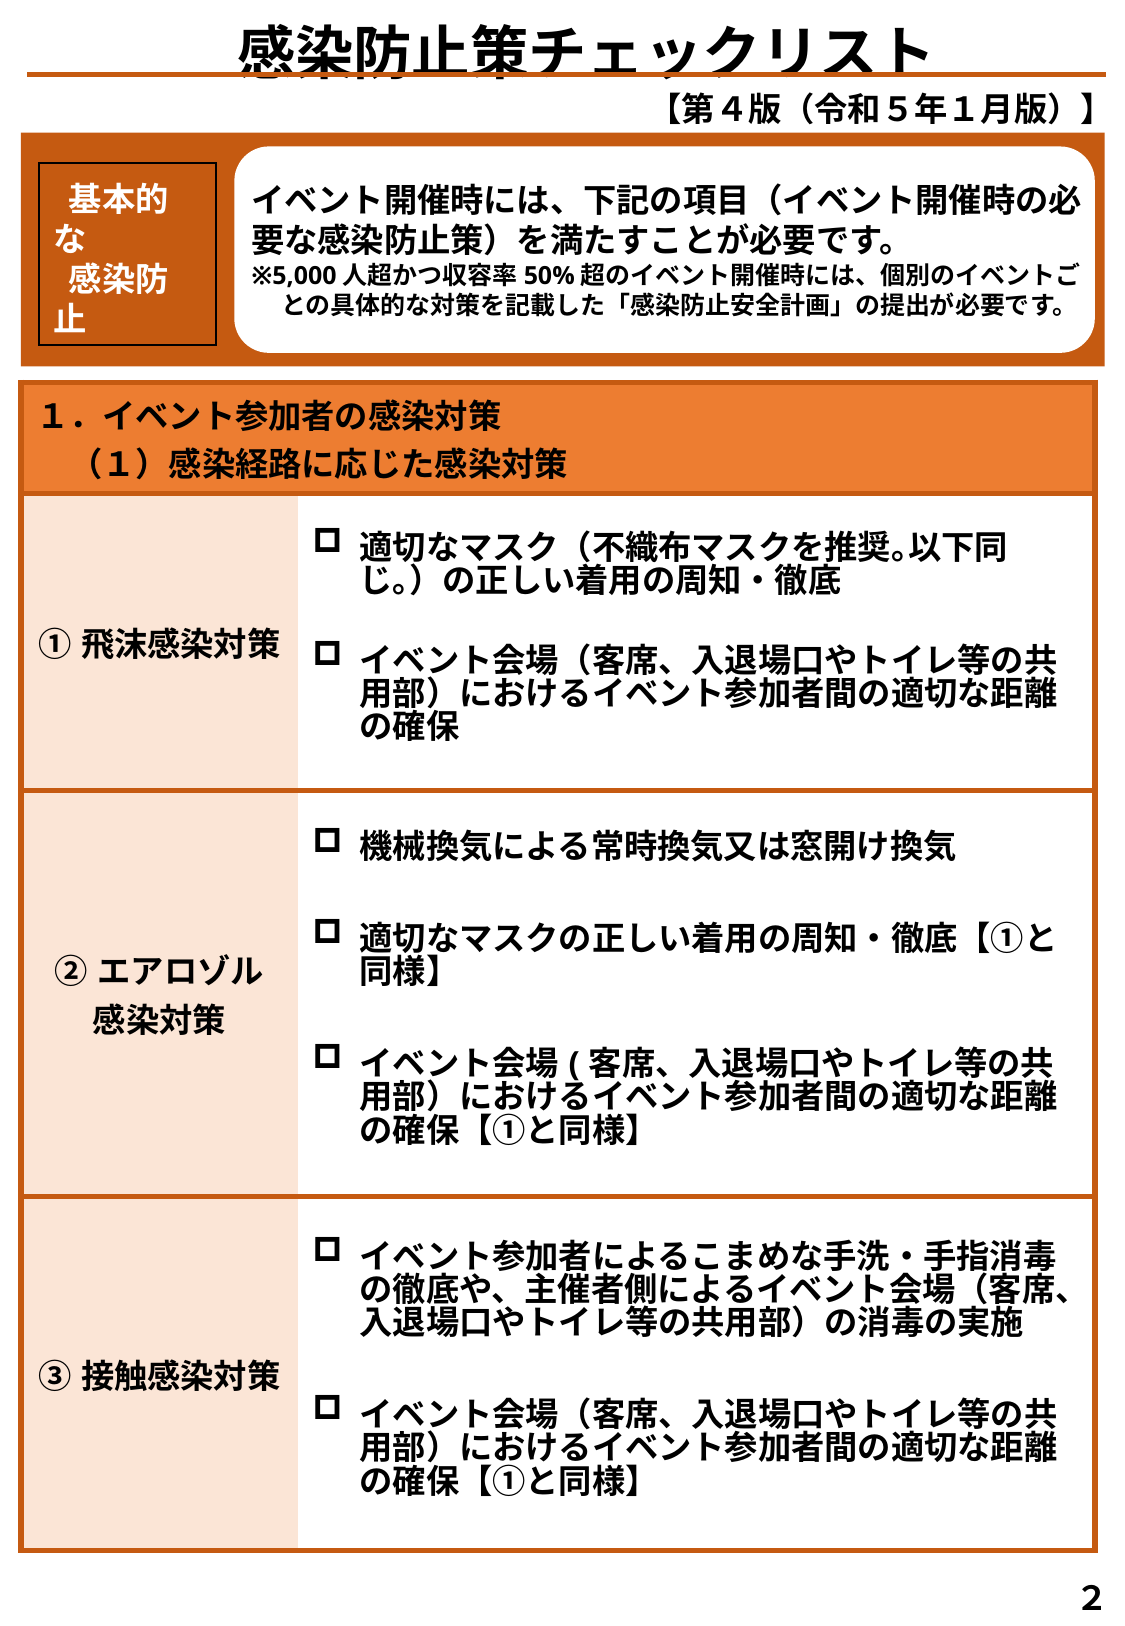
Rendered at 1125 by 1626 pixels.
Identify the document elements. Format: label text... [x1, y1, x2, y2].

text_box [0, 8, 1125, 95]
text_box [20, 132, 1113, 367]
table_cell 機械換気による常時換気又は窓開け換気 適切なマスクの正しい着用の周知・徹底【①と同様】 イベント会場(客席、入退場口やトイレ等の共用部）におけるイベント参加者間の適切な距離の確保【①と同様】 [298, 793, 1092, 1194]
text_box ２ [1048, 1569, 1125, 1625]
table_cell 適切なマスク（不織布マスクを推奨｡以下同じ｡）の正しい着用の周知・徹底 イベント会場（客席、入退場口やトイレ等の共用部）におけるイベント参加者間の適切な距離の確保 [298, 496, 1092, 788]
table_cell ①飛沫感染対策 [24, 496, 298, 788]
text_box 【第４版（令和５年１月版）】 [619, 95, 1125, 136]
table_cell イベント参加者によるこまめな手洗・手指消毒の徹底や、主催者側によるイベント会場（客席、入退場口やトイレ等の共用部）の消毒の実施 イベント会場（客席、入退場口やトイレ等の共用部）におけるイベント参加者間の適切な距離の確保【①と同様】 [298, 1199, 1092, 1548]
table_header １．イベント参加者の感染対策 （１）感染経路に応じた感染対策 [24, 385, 1092, 491]
table_cell ③接触感染対策 [24, 1199, 298, 1548]
table_cell ②エアロゾル 感染対策 [24, 793, 298, 1194]
